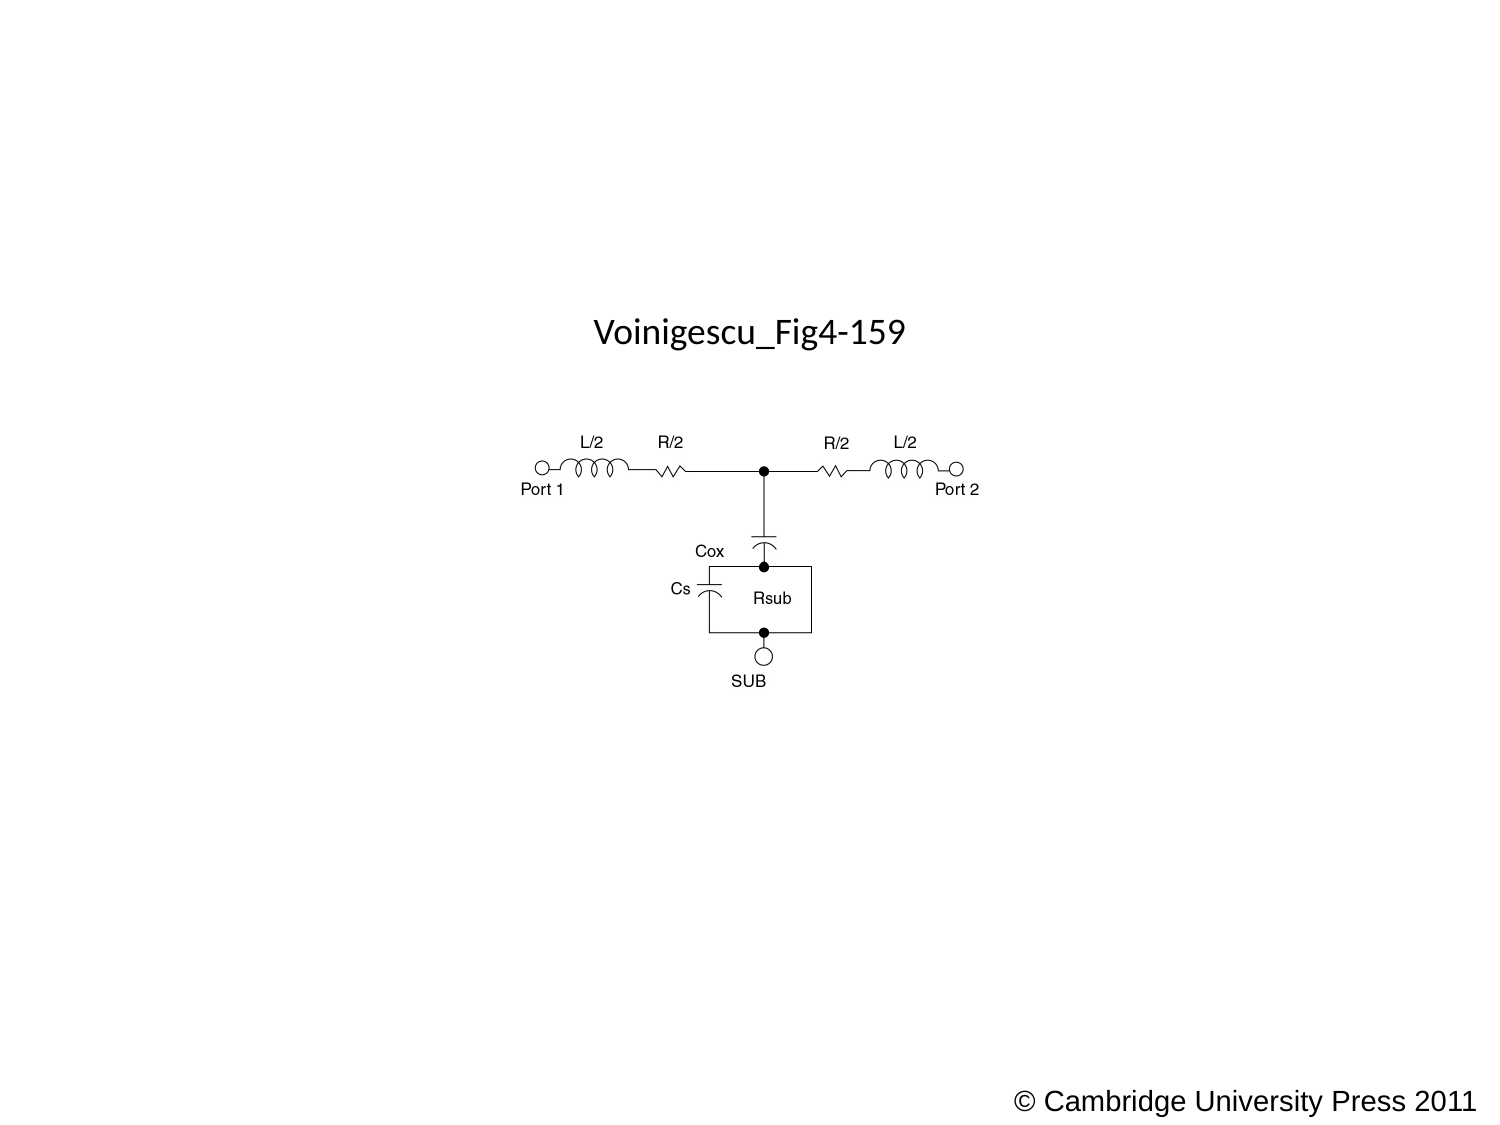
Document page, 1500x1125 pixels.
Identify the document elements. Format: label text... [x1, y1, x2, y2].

text_box © Cambridge University Press 2011 [907, 1074, 1493, 1125]
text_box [520, 299, 980, 692]
